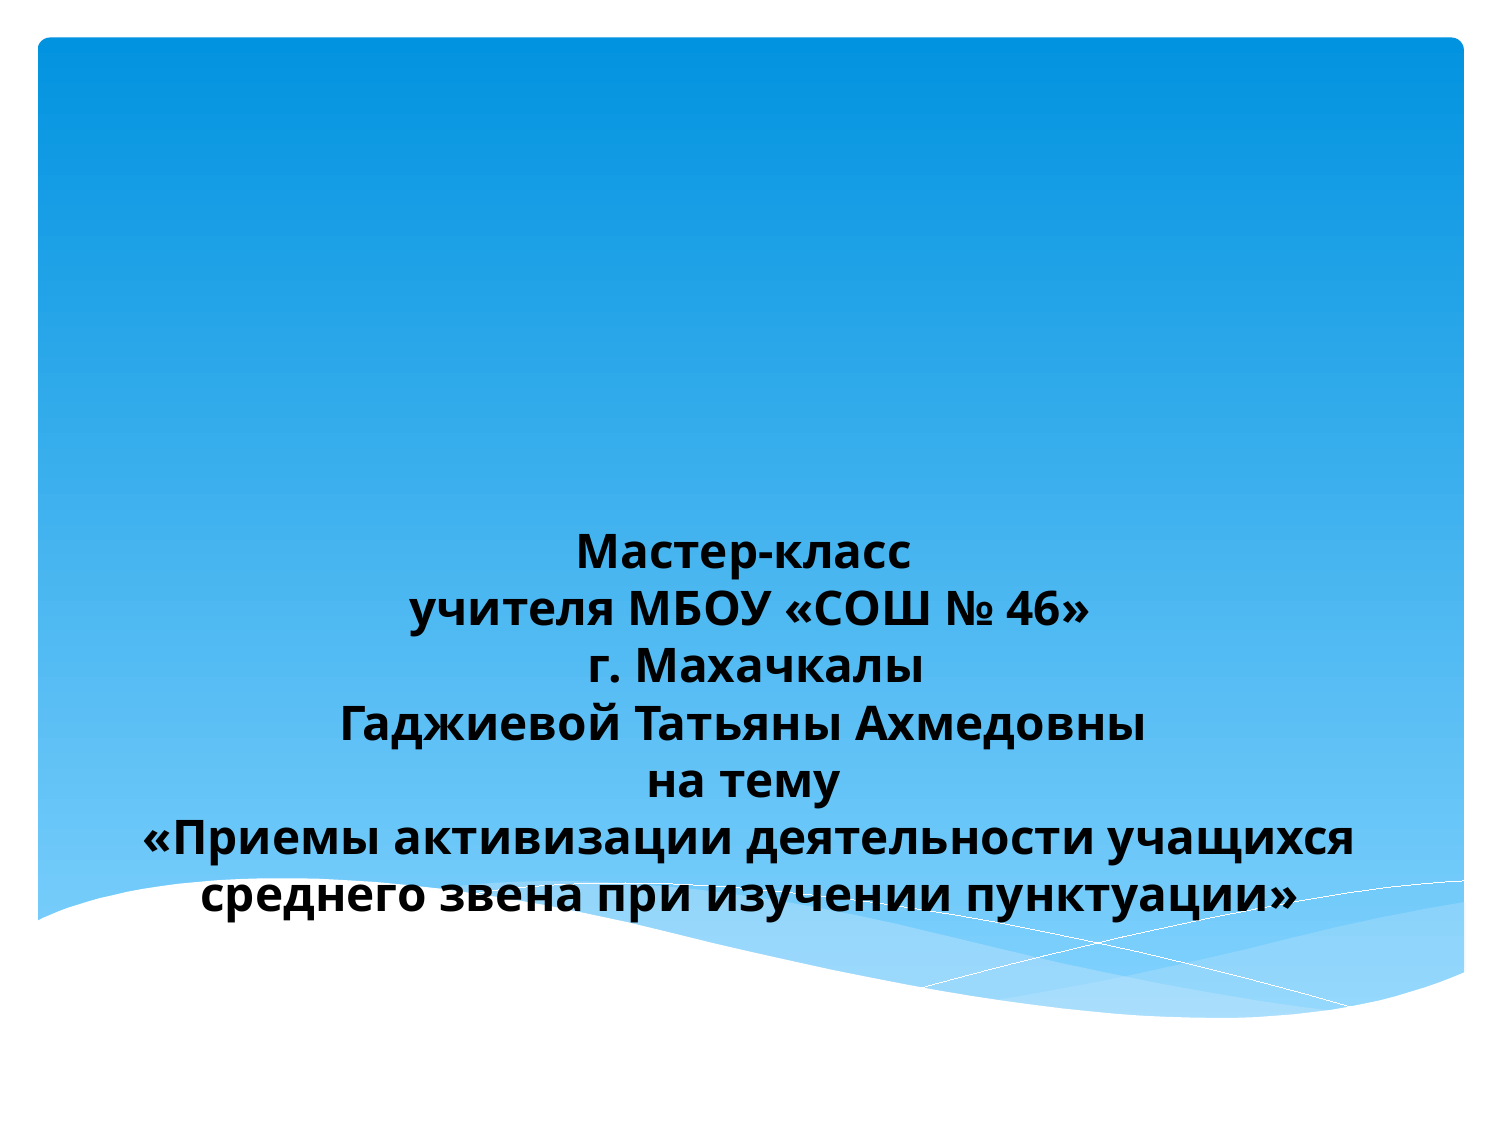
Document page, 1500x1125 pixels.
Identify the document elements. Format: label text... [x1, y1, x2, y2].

title Мастер-класс учителя МБОУ «СОШ № 46» г. Махачкалы Гаджиевой Татьяны Ахмедовны на тему «Приемы активизации деятельности учащихся среднего звена при изучении пунктуации» [112, 262, 1388, 929]
